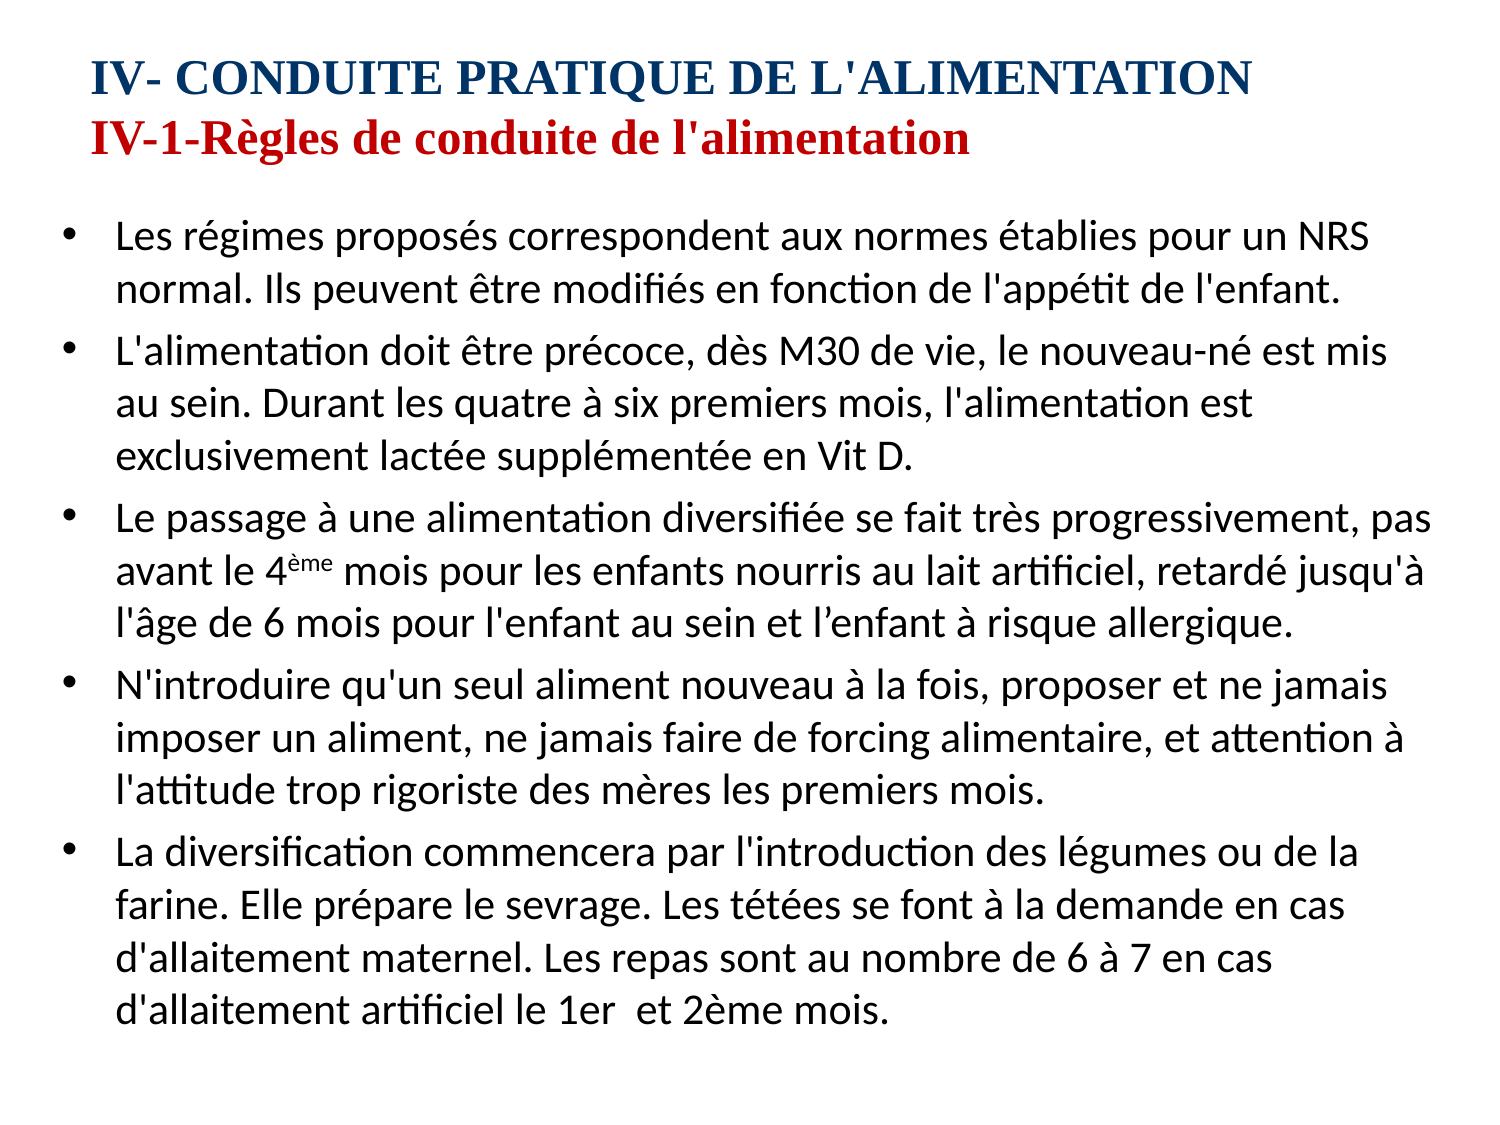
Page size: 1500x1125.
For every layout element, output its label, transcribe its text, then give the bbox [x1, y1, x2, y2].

list Les régimes proposés correspondent aux normes établies pour un NRS normal. Ils peuvent être modifiés en fonction de l'appétit de l'enfant. L'alimentation doit être précoce, dès M30 de vie, le nouveau-né est mis au sein. Durant les quatre à six premiers mois, l'alimentation est exclusivement lactée supplémentée en Vit D. Le passage à une alimentation diversifiée se fait très progressivement, pas avant le 4ème mois pour les enfants nourris au lait artificiel, retardé jusqu'à l'âge de 6 mois pour l'enfant au sein et l’enfant à risque allergique. N'introduire qu'un seul aliment nouveau à la fois, proposer et ne jamais imposer un aliment, ne jamais faire de forcing alimentaire, et attention à l'attitude trop rigoriste des mères les premiers mois. La diversification commencera par l'introduction des légumes ou de la farine. Elle prépare le sevrage. Les tétées se font à la demande en cas d'allaitement maternel. Les repas sont au nombre de 6 à 7 en cas d'allaitement artificiel le 1er et 2ème mois. [46, 198, 1454, 1102]
title IV‑ CONDUITE PRATIQUE DE L'ALIMENTATION IV-1‑Règles de conduite de l'alimentation [0, 58, 1351, 212]
